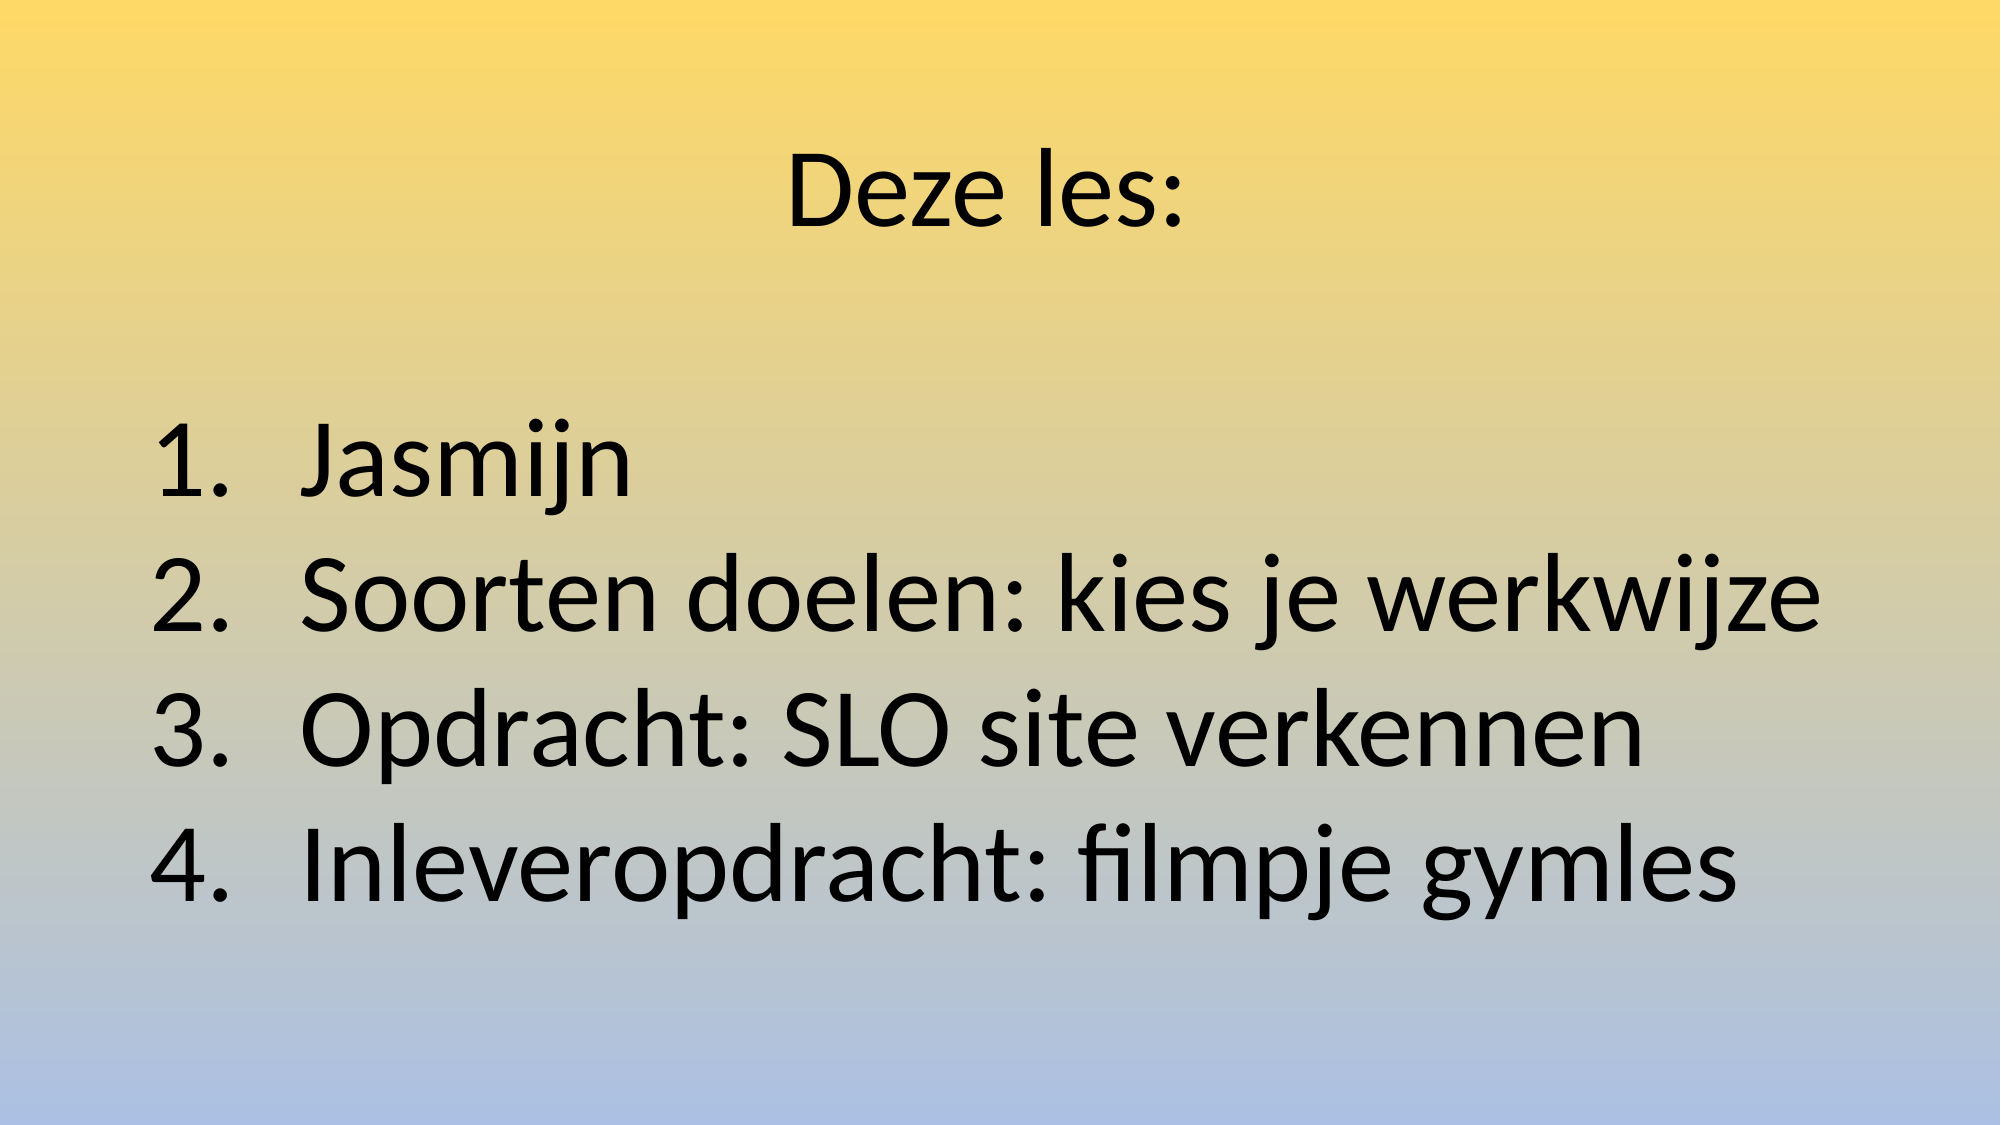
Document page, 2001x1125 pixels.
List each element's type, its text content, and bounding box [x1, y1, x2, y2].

text_box Deze les: Jasmijn Soorten doelen: kies je werkwijze Opdracht: SLO site verkennen Inleveropdracht: filmpje gymles [134, 106, 1840, 932]
